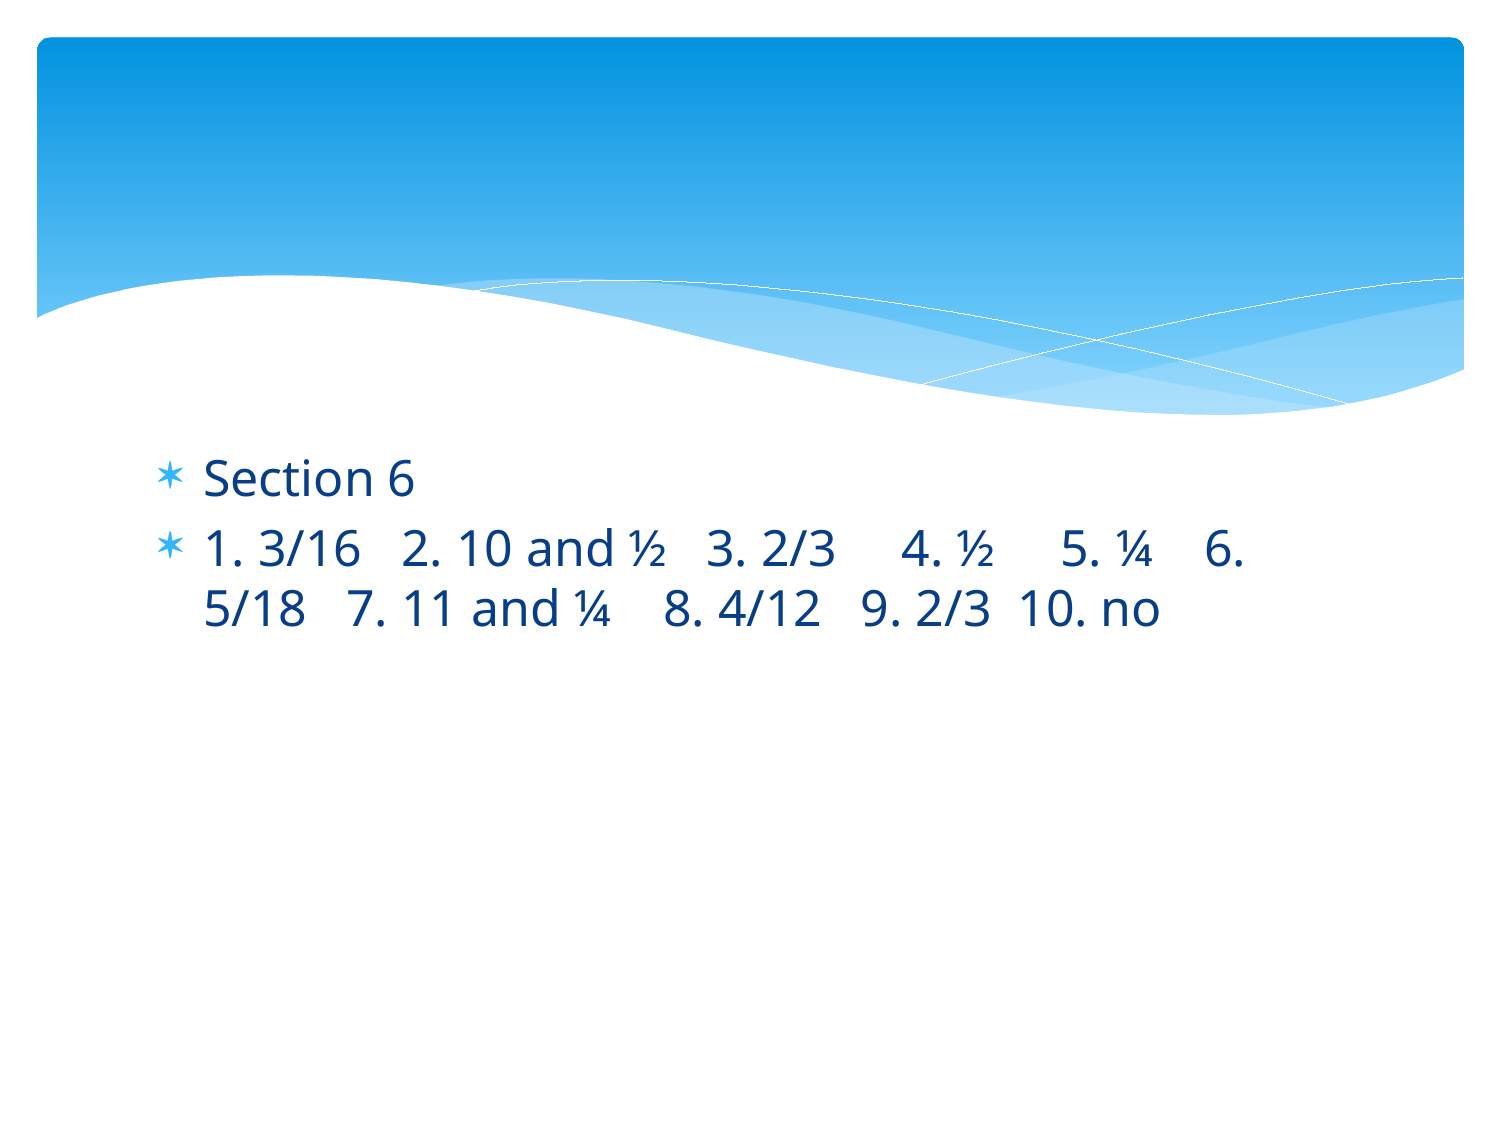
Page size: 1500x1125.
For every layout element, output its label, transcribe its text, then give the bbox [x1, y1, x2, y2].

list Section 6 1. 3/16 2. 10 and ½ 3. 2/3 4. ½ 5. ¼ 6. 5/18 7. 11 and ¼ 8. 4/12 9. 2/3 10. no [143, 438, 1359, 1005]
